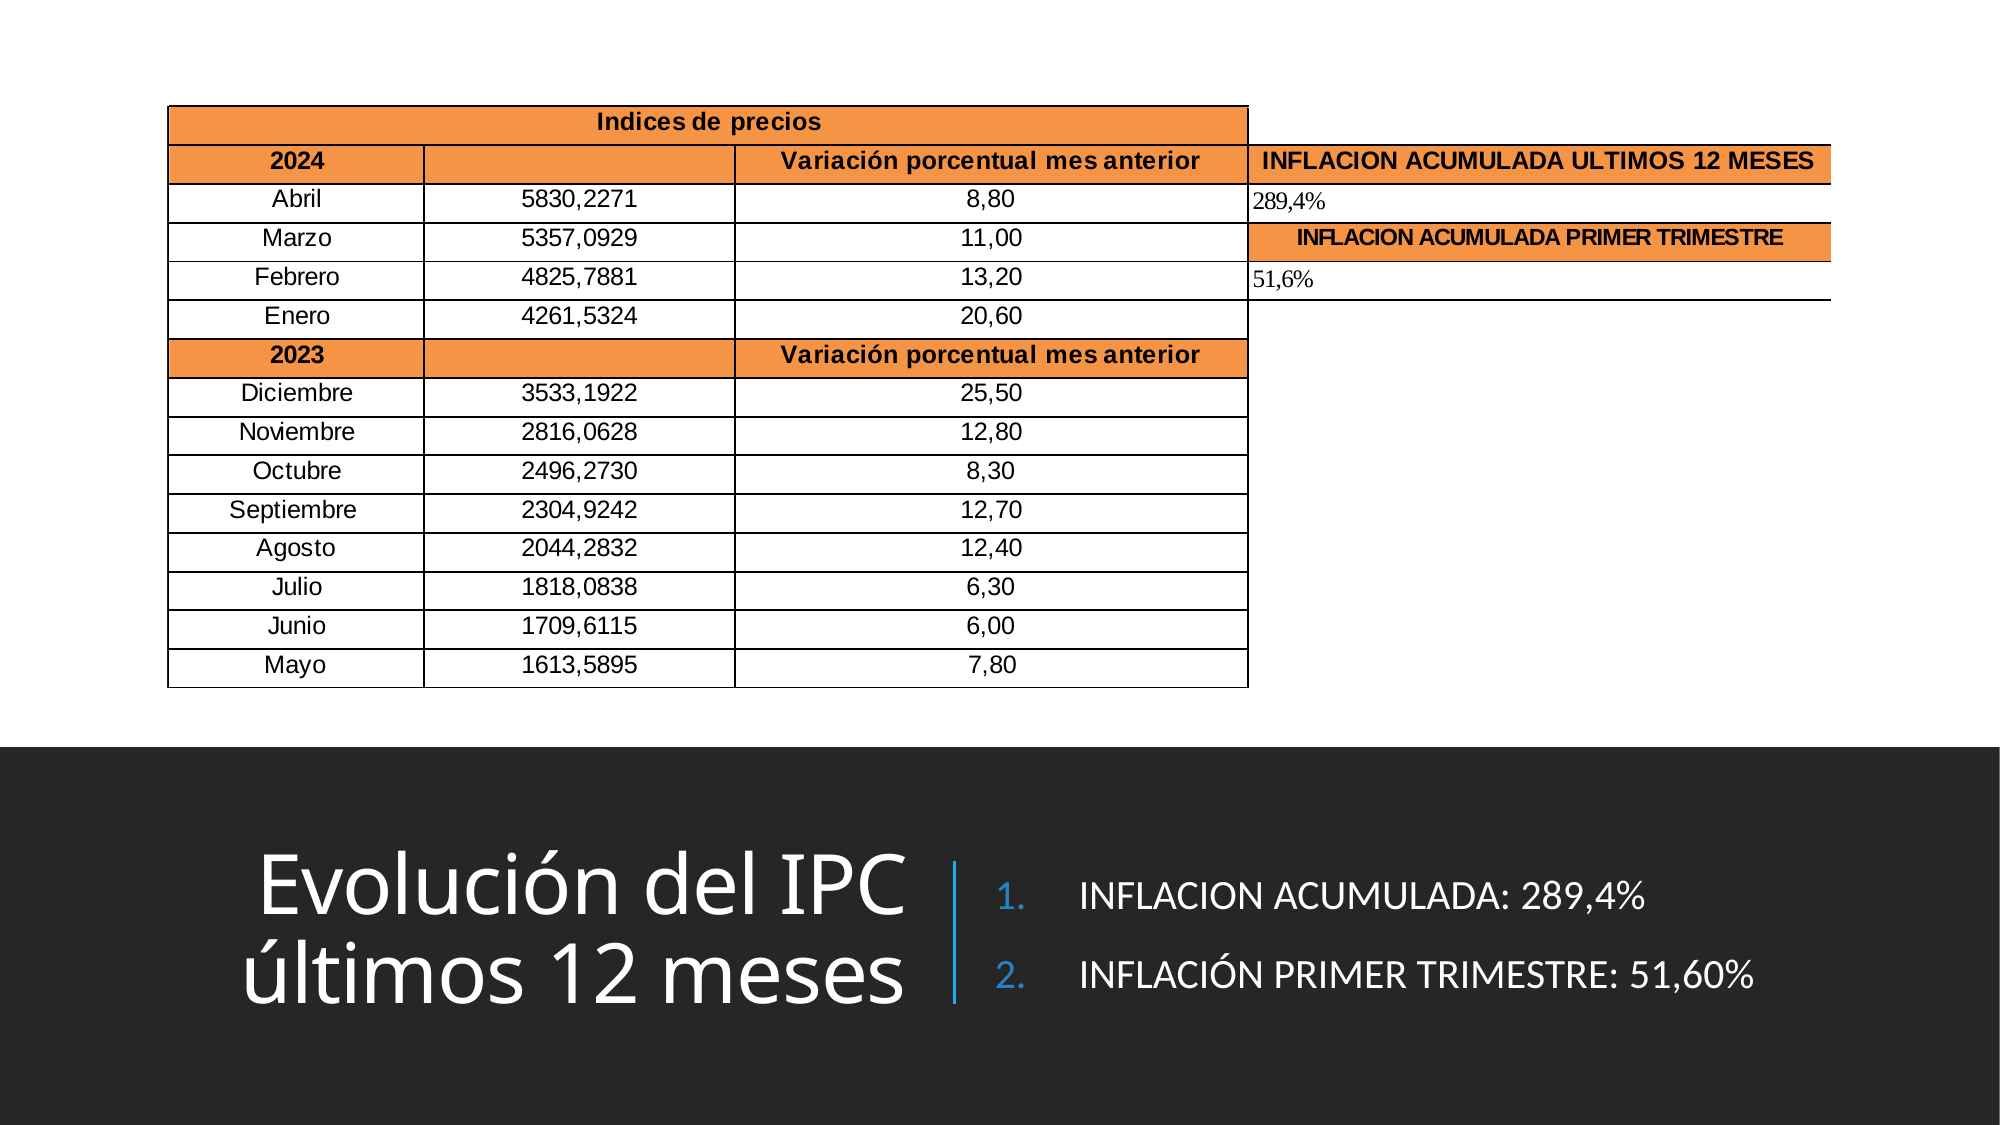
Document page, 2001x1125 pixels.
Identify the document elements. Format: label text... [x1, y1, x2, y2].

text_box [0, 0, 2000, 746]
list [166, 105, 1834, 690]
list INFLACION ACUMULADA: 289,4% INFLACIÓN PRIMER TRIMESTRE: 51,60% [994, 804, 1896, 1060]
title Evolución del IPC últimos 12 meses [103, 804, 923, 1060]
text_box [0, 746, 2000, 1125]
